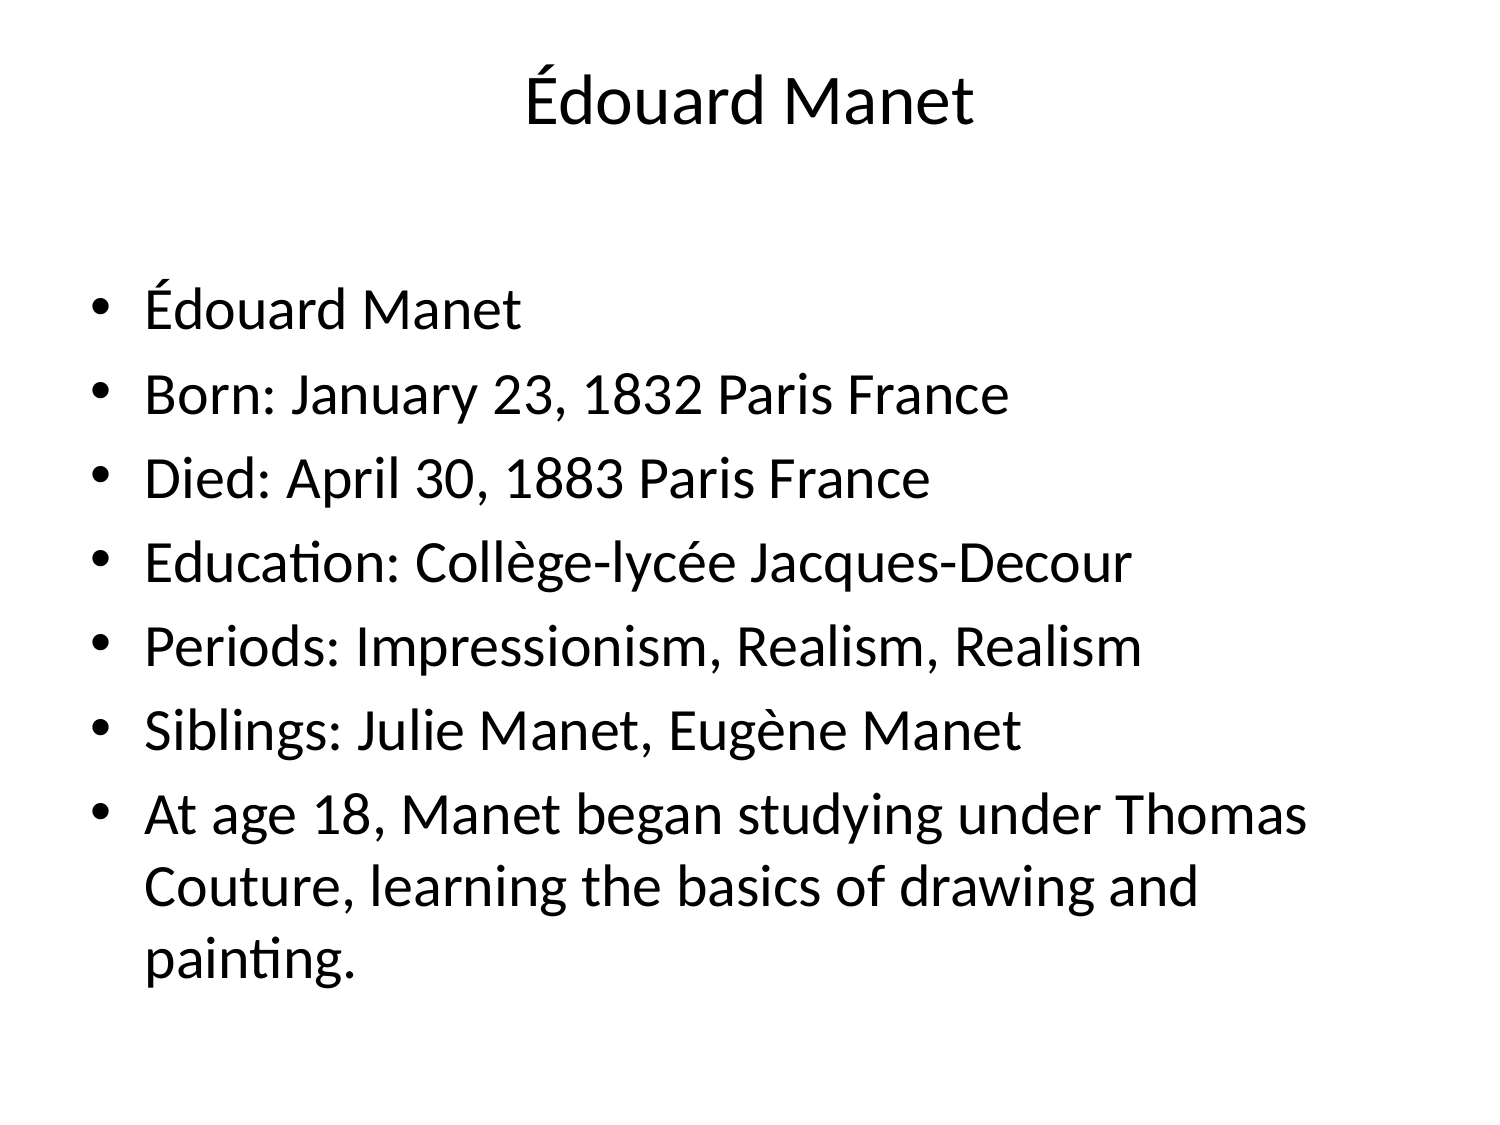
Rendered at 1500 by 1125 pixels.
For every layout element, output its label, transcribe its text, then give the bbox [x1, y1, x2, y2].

title Édouard Manet [75, 45, 1425, 233]
list Édouard Manet Born: January 23, 1832 Paris France Died: April 30, 1883 Paris France Education: Collège-lycée Jacques-Decour Periods: Impressionism, Realism, Realism Siblings: Julie Manet, Eugène Manet At age 18, Manet began studying under Thomas Couture, learning the basics of drawing and painting. [75, 262, 1425, 1005]
